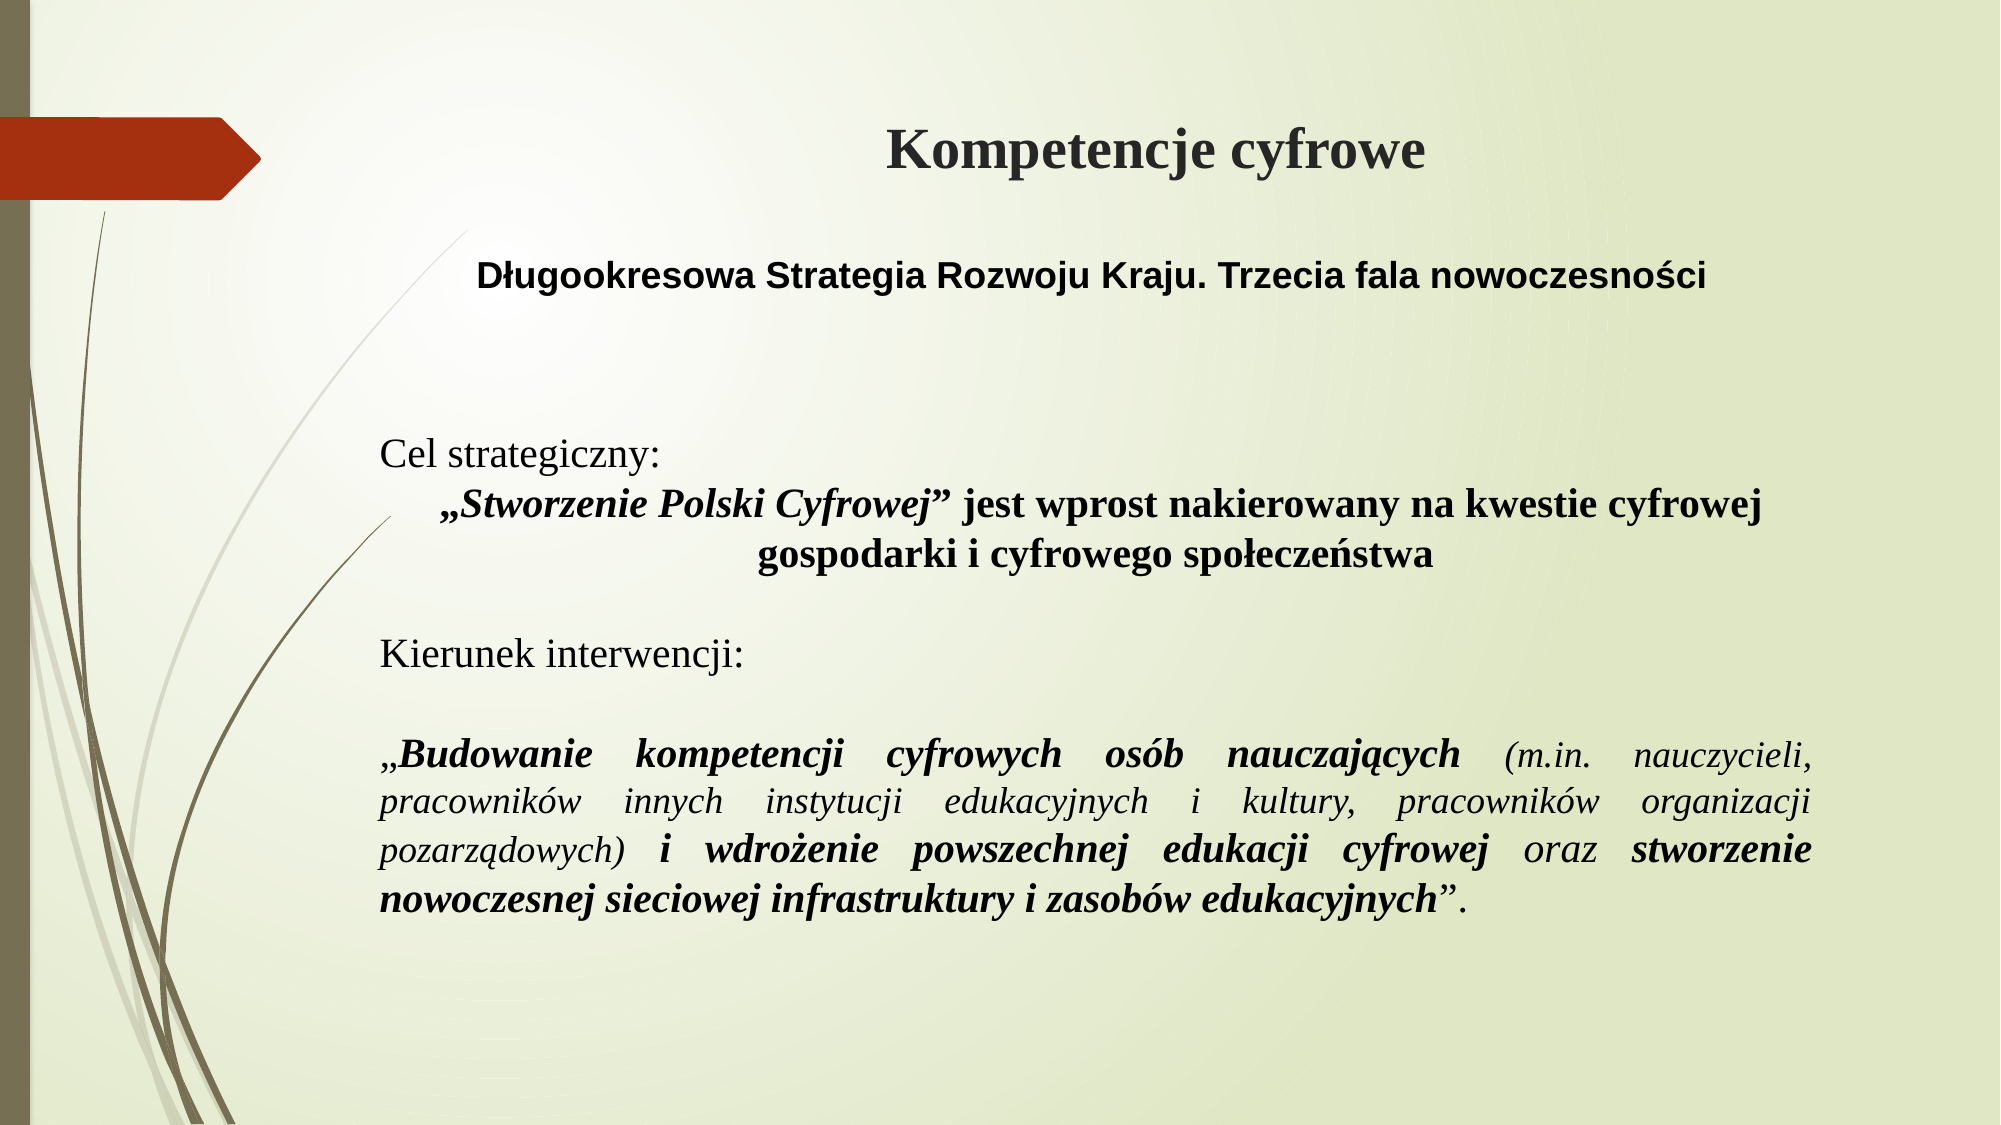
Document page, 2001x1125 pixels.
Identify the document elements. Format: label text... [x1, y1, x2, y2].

text_box Długookresowa Strategia Rozwoju Kraju. Trzecia fala nowoczesności [461, 243, 1813, 304]
title Kompetencje cyfrowe [425, 102, 1888, 210]
text_box Cel strategiczny: „Stworzenie Polski Cyfrowej” jest wprost nakierowany na kwestie cyfrowej gospodarki i cyfrowego społeczeństwa Kierunek interwencji: „Budowanie kompetencji cyfrowych osób nauczających (m.in. nauczycieli, pracowników innych instytucji edukacyjnych i kultury, pracowników organizacji pozarządowych) i wdrożenie powszechnej edukacji cyfrowej oraz stworzenie nowoczesnej sieciowej infrastruktury i zasobów edukacyjnych”. [364, 418, 1828, 929]
